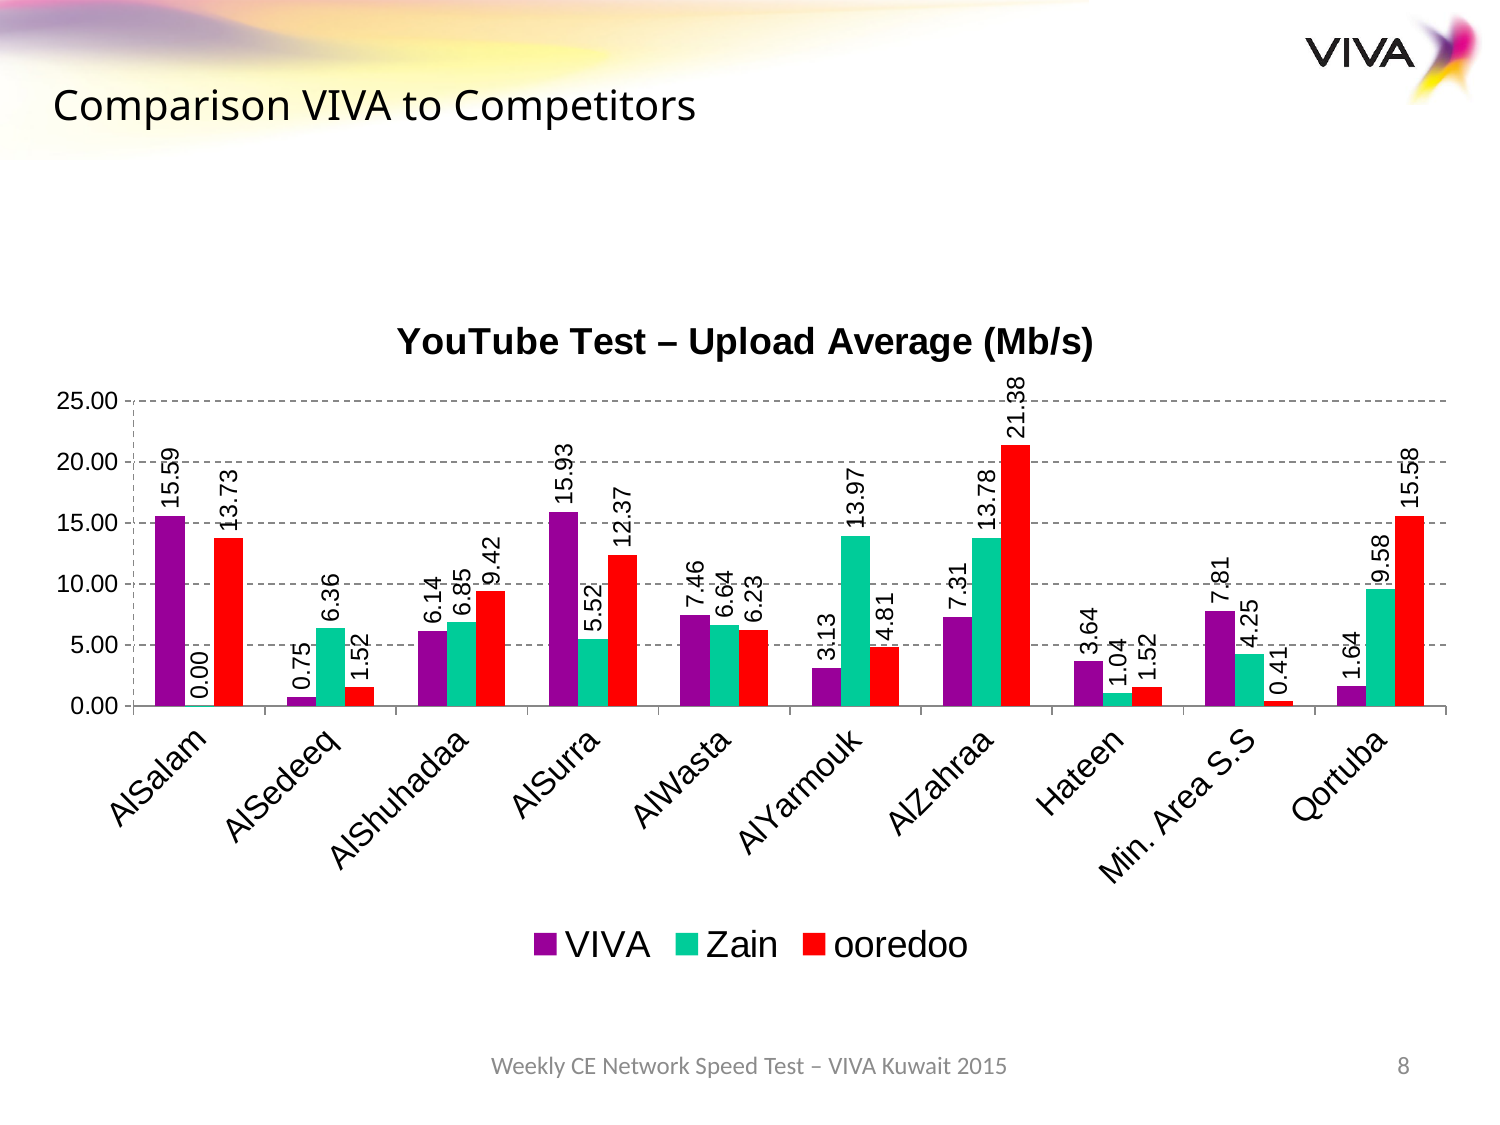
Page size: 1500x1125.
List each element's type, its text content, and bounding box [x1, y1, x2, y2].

picture [1300, 12, 1485, 105]
text_box Weekly CE Network Speed Test – VIVA Kuwait 2015 [205, 1042, 1074, 1103]
text_box 8 [1074, 1042, 1425, 1103]
text_box Comparison VIVA to Competitors [37, 24, 1278, 184]
chart [27, 287, 1476, 974]
picture [0, 0, 1089, 160]
